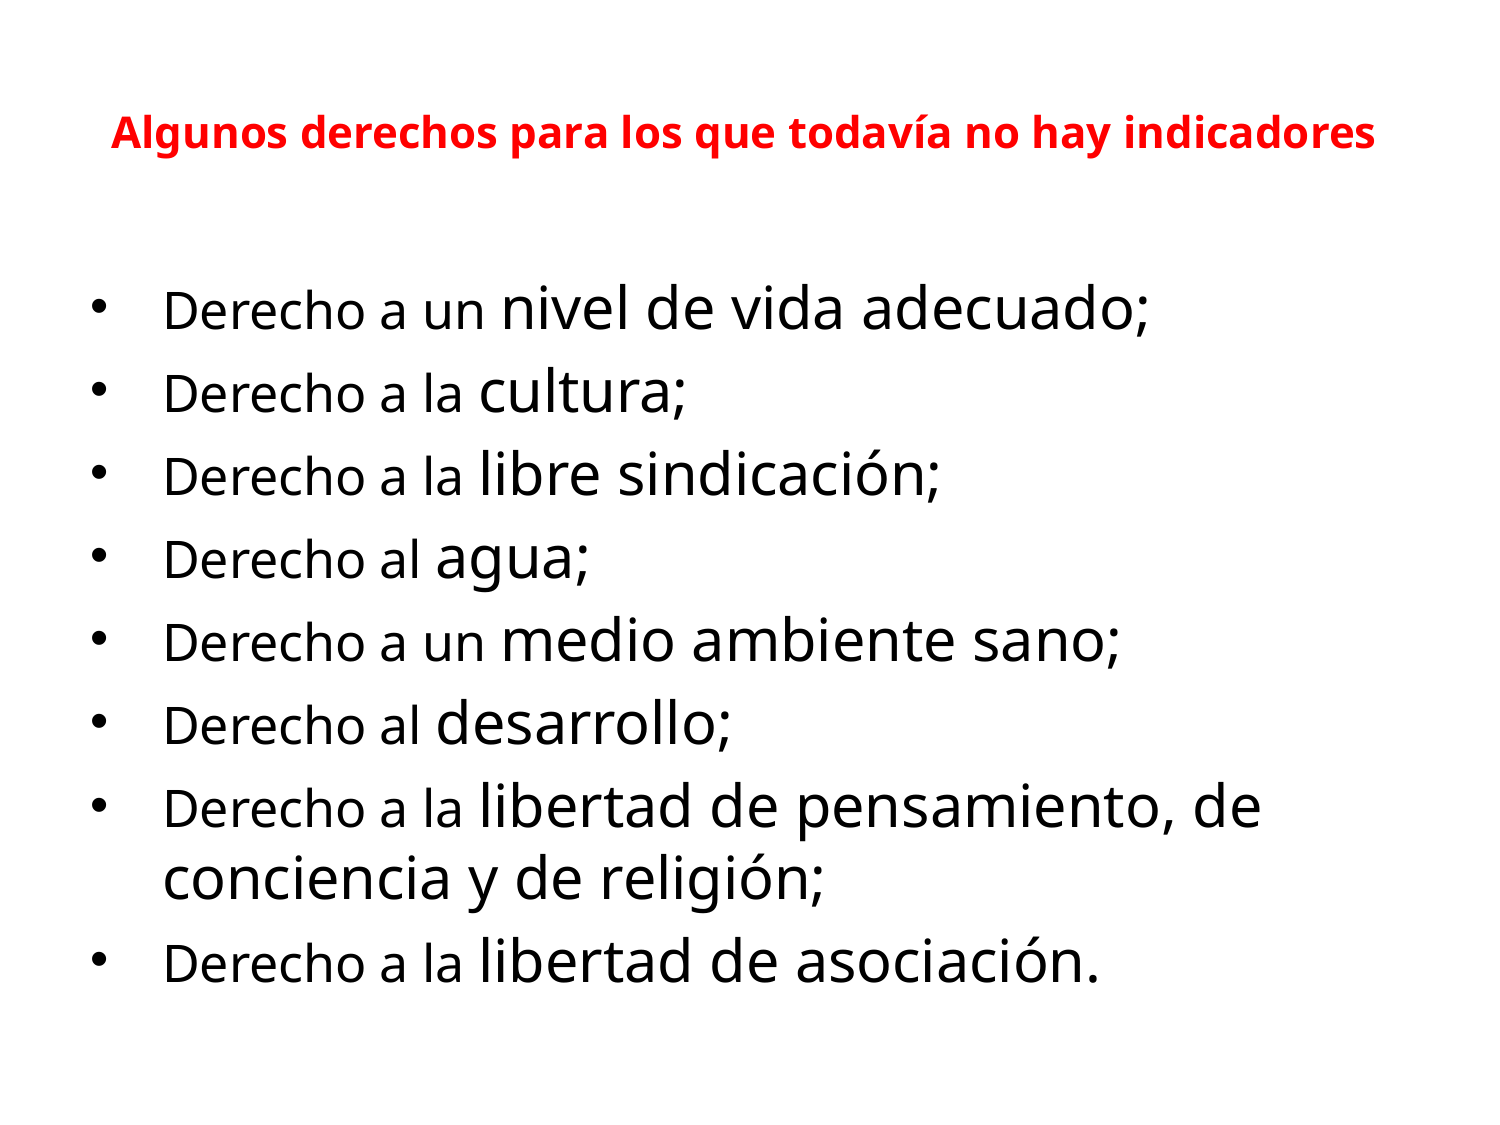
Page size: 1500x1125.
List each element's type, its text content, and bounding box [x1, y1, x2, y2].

list Derecho a un nivel de vida adecuado; Derecho a la cultura; Derecho a la libre sindicación; Derecho al agua; Derecho a un medio ambiente sano; Derecho al desarrollo; Derecho a la libertad de pensamiento, de conciencia y de religión; Derecho a la libertad de asociación. [75, 262, 1425, 1005]
title Algunos derechos para los que todavía no hay indicadores [75, 45, 1425, 233]
